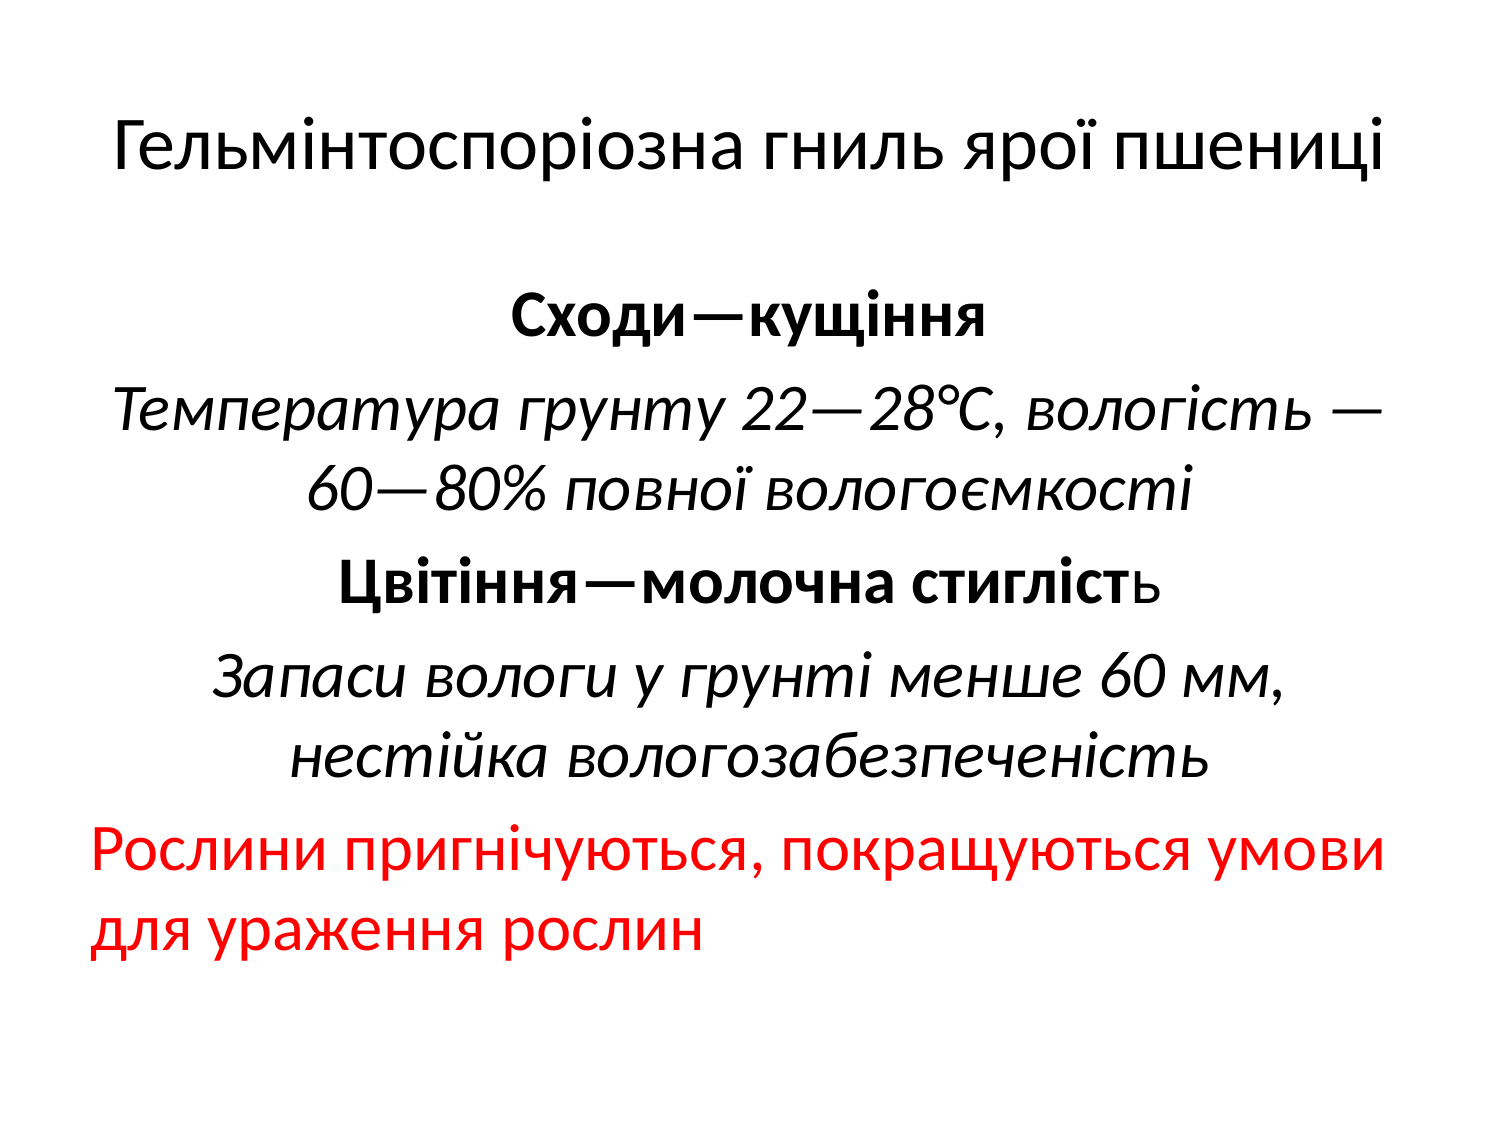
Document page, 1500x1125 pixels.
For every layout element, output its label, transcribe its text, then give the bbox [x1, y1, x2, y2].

list Сходи—кущіння Температура грунту 22—28°С, вологість — 60—80% повної вологоємкості Цвітіння—молочна стиглість Запаси вологи у грунті менше 60 мм, нестійка вологозабезпеченість Рослини пригнічуються, покращуються умови для ураження рослин [75, 262, 1425, 1005]
title Гельмінтоспоріозна гниль ярої пшениці [75, 45, 1425, 233]
